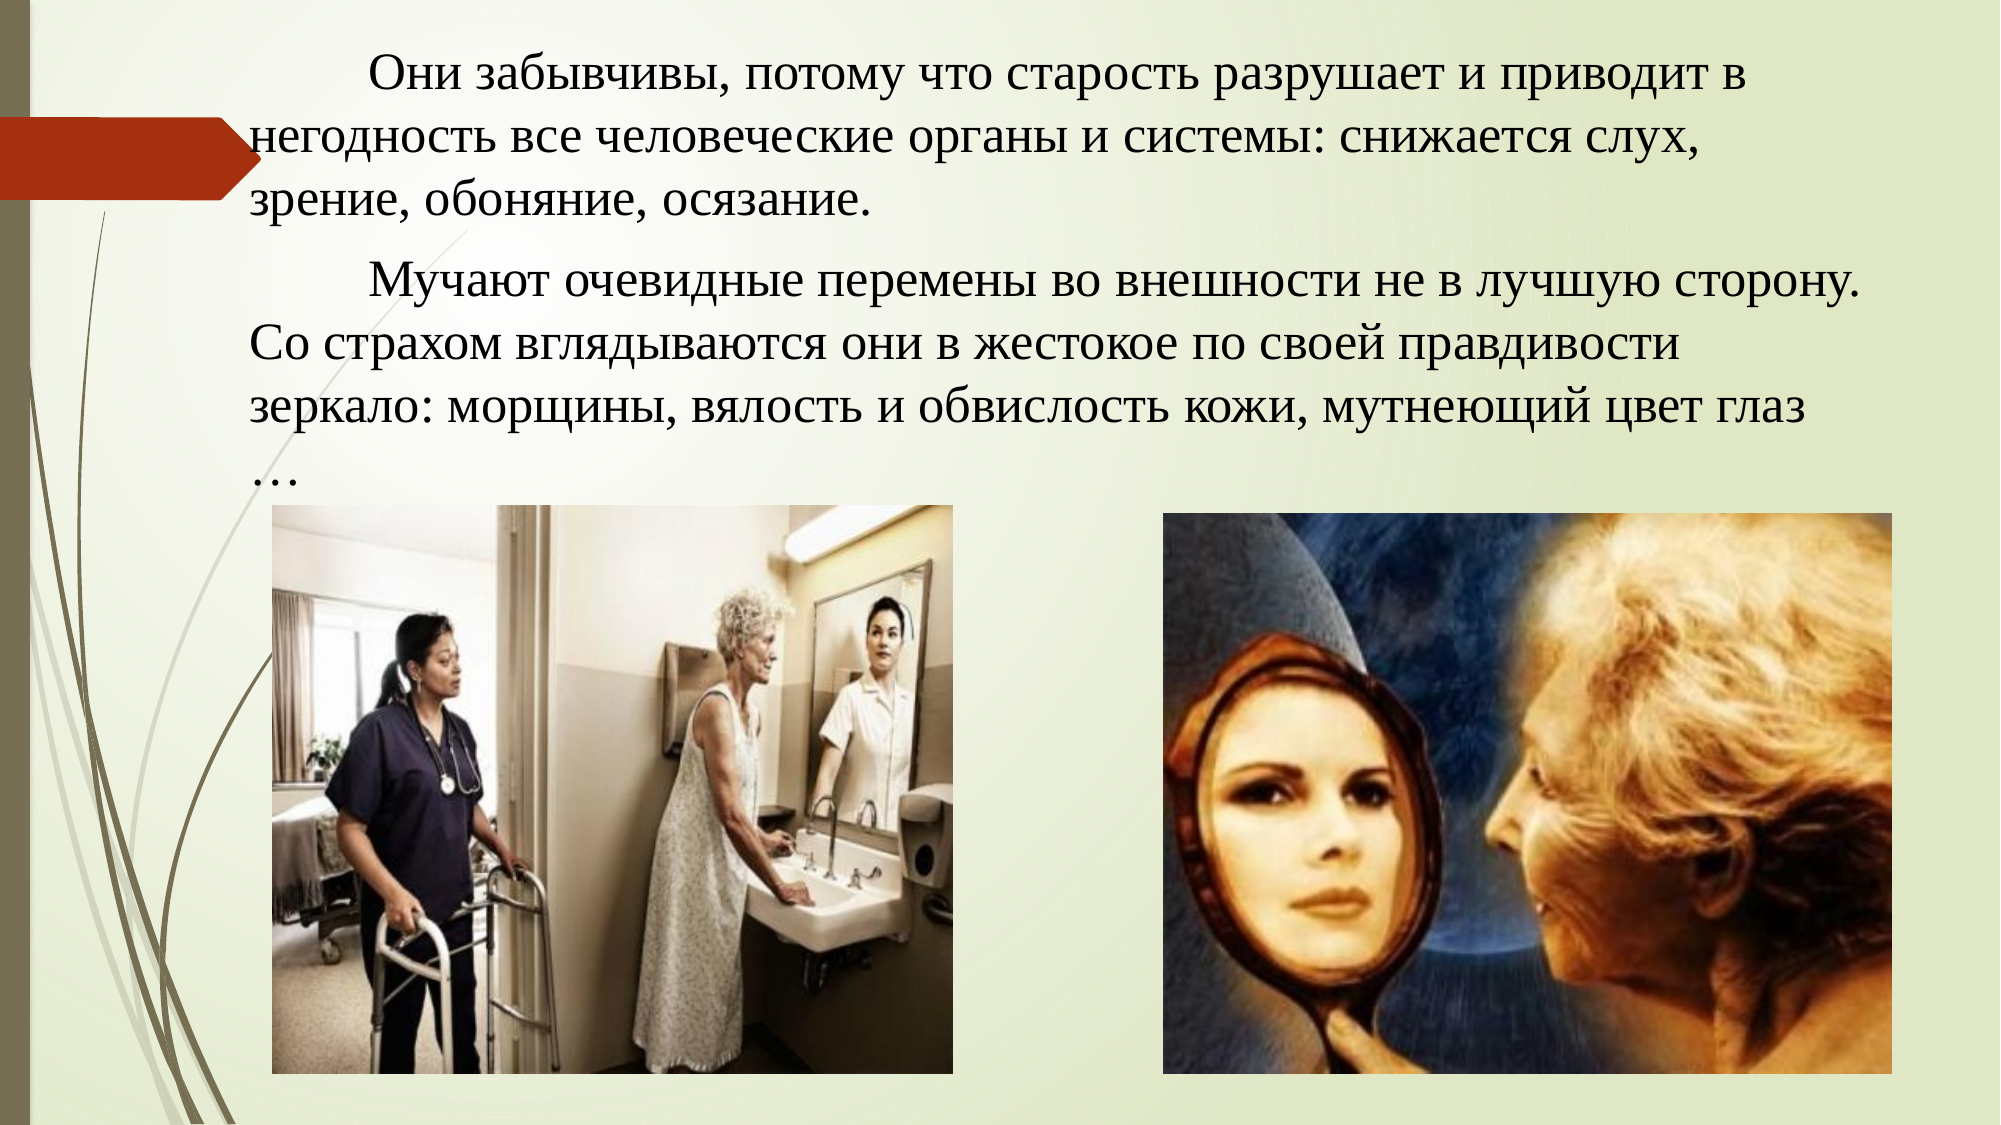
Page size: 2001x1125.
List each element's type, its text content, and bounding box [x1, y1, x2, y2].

picture [272, 505, 953, 1074]
list Они забывчивы, потому что старость разрушает и приводит в негодность все человеческие органы и системы: снижается слух, зрение, обоняние, осязание. Мучают очевидные перемены во внешности не в лучшую сторону. Со страхом вглядываются они в жестокое по своей правдивости зеркало: морщины, вялость и обвислость кожи, мутнеющий цвет глаз … [234, 29, 1888, 527]
picture [1163, 512, 1892, 1074]
